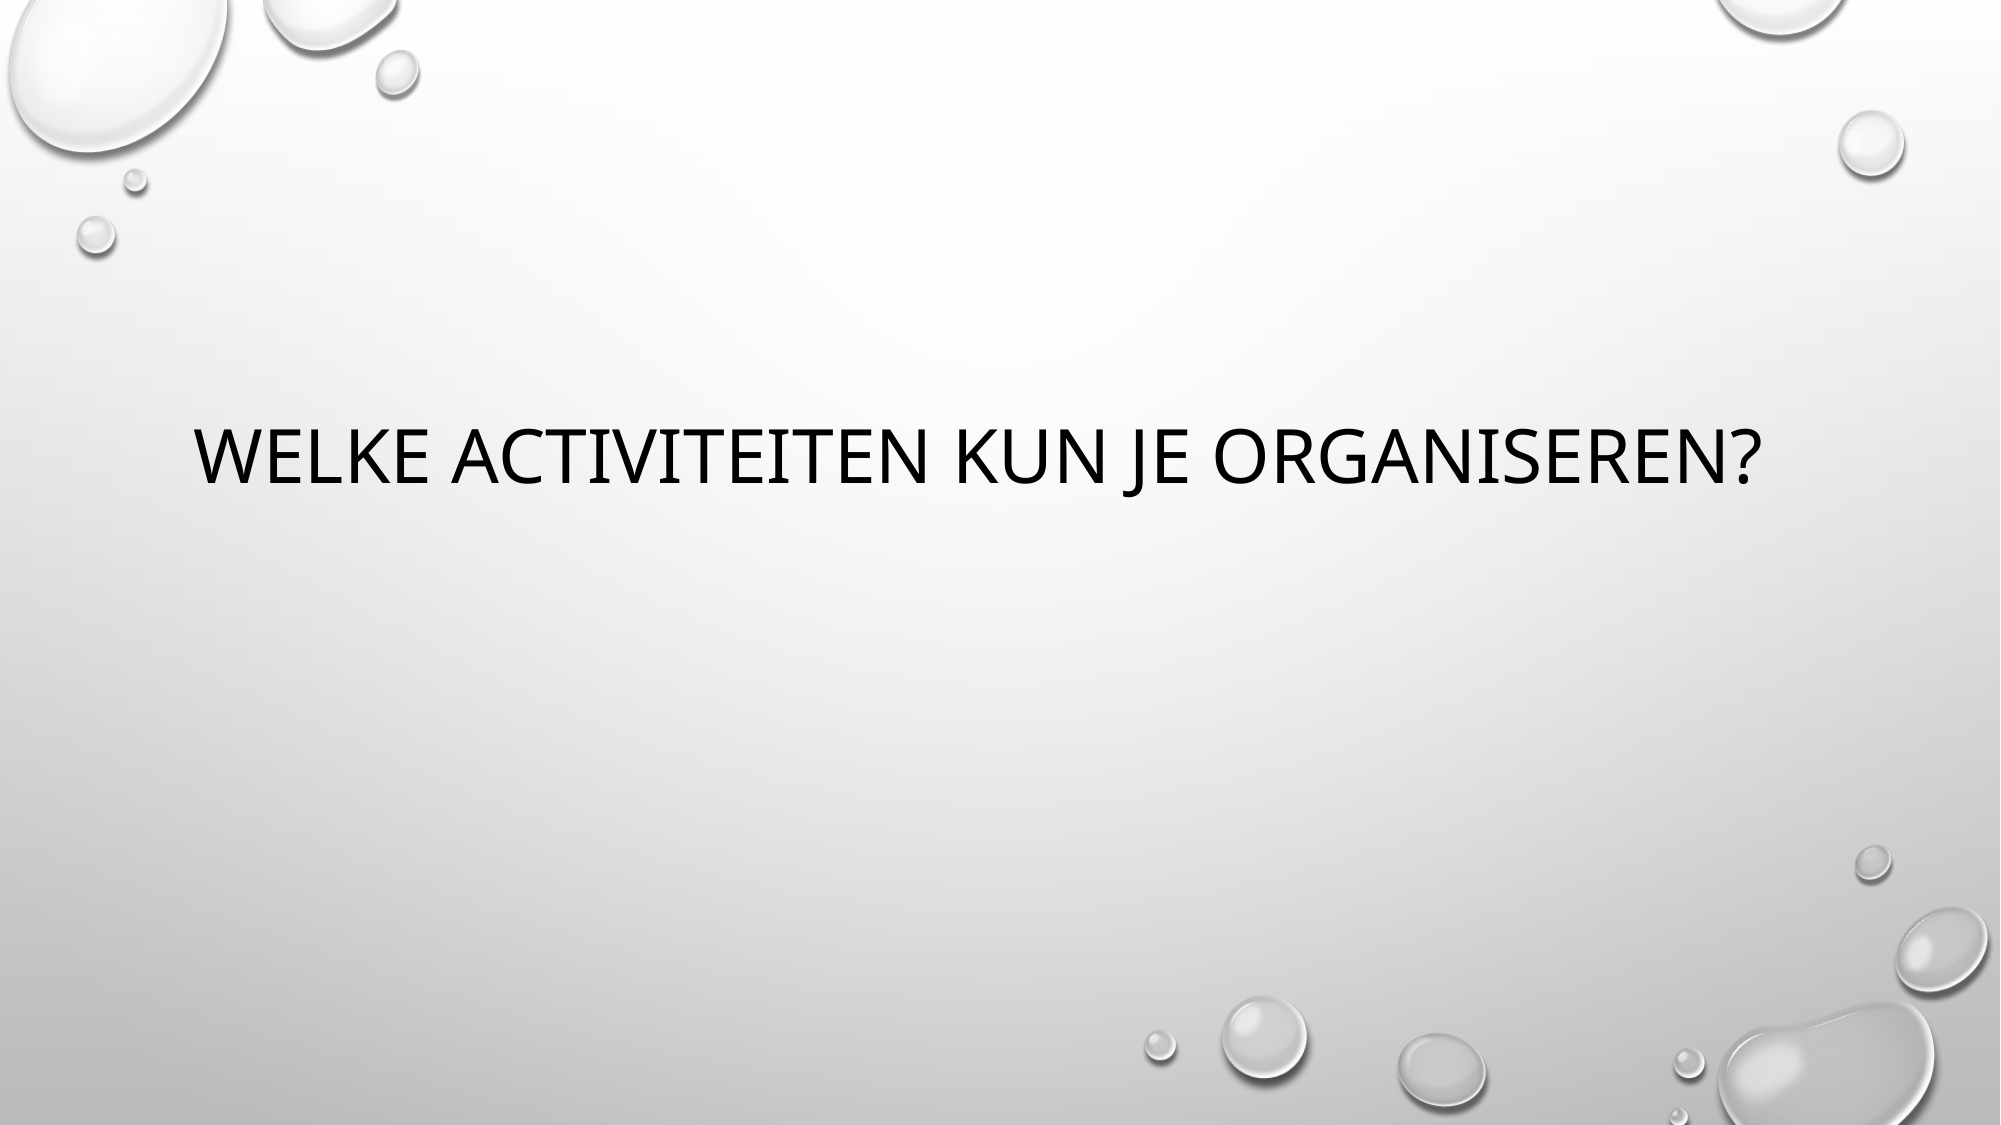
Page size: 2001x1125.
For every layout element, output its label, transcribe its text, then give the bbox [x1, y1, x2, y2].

title Welke activiteiten kun je organiseren? [106, 101, 1851, 907]
picture [0, 0, 2000, 1125]
